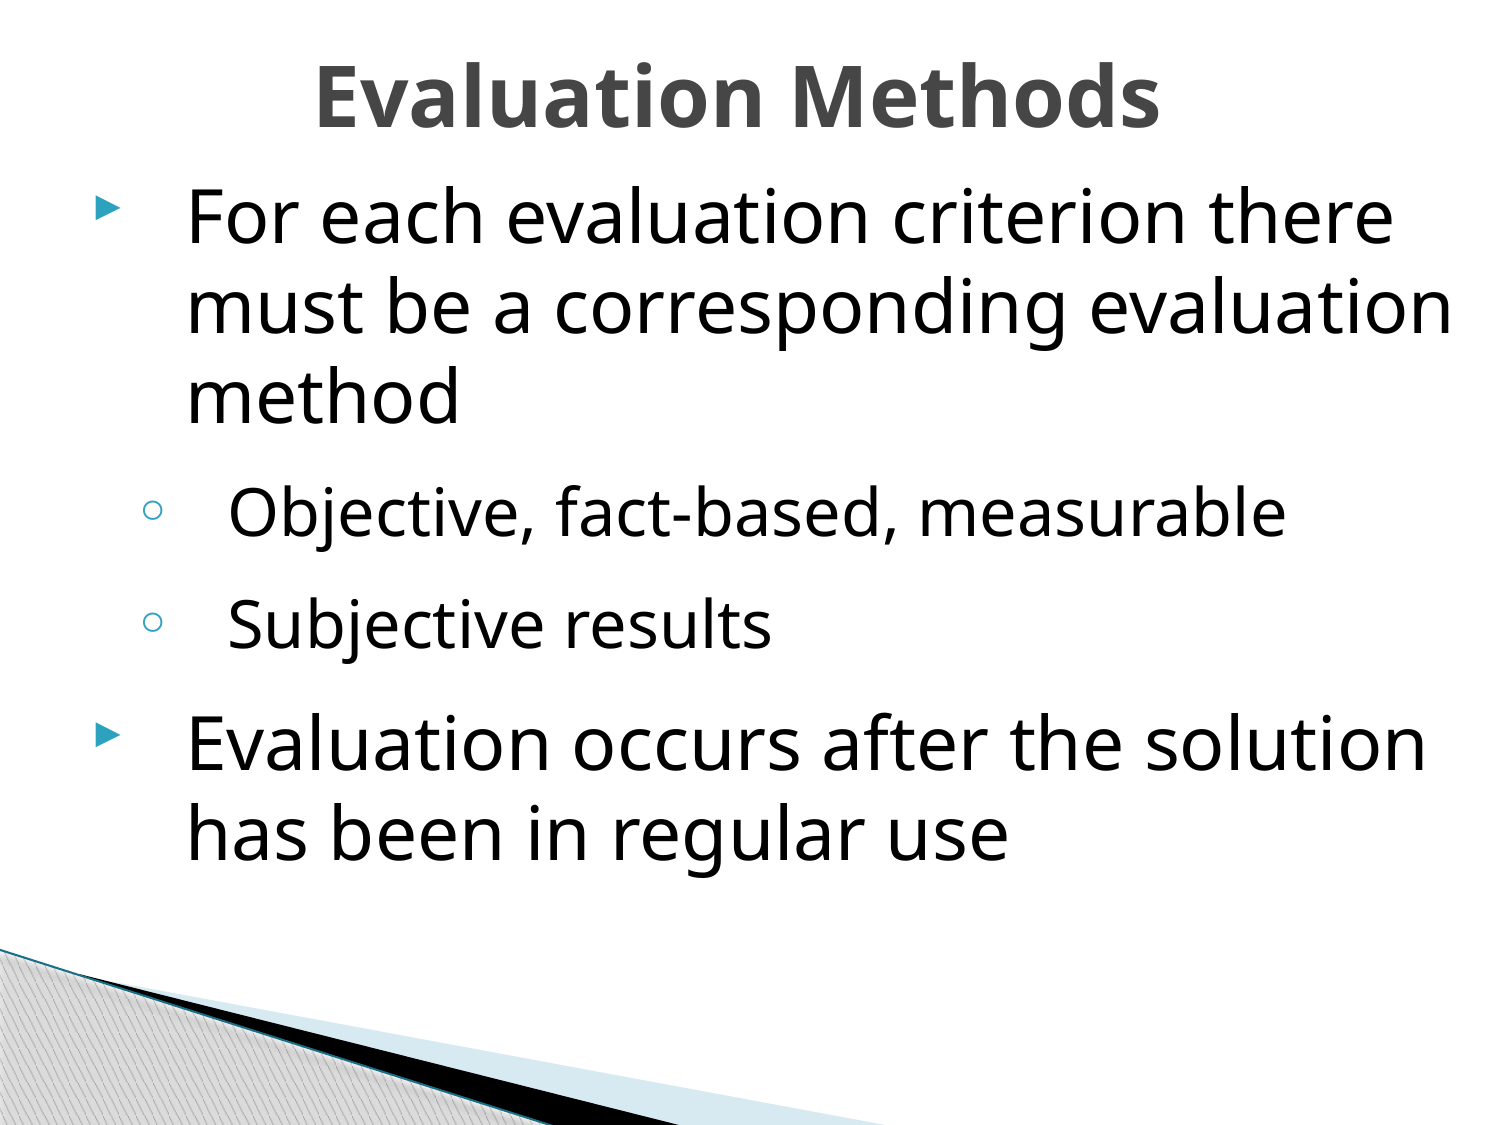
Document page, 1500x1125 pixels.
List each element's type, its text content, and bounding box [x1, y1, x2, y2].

list For each evaluation criterion there must be a corresponding evaluation method Objective, fact-based, measurable Subjective results Evaluation occurs after the solution has been in regular use [76, 160, 1471, 1059]
title Evaluation Methods [100, 0, 1376, 188]
